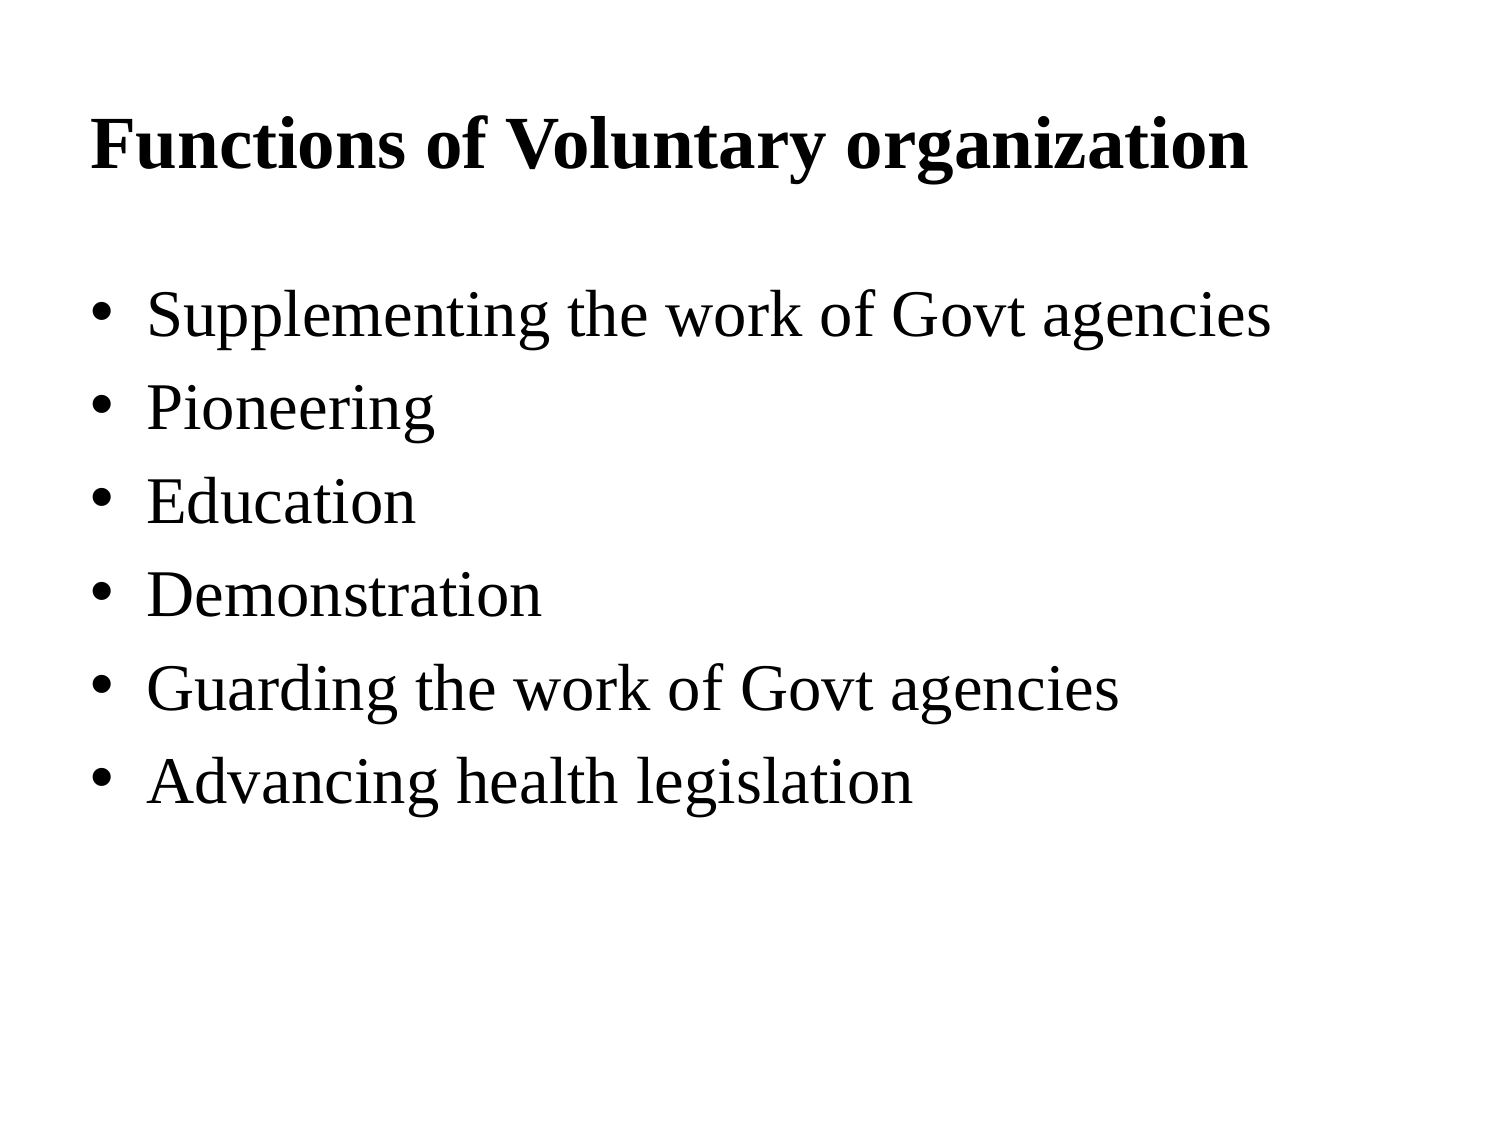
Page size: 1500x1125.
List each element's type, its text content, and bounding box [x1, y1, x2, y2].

title Functions of Voluntary organization [75, 45, 1425, 233]
list Supplementing the work of Govt agencies Pioneering Education Demonstration Guarding the work of Govt agencies Advancing health legislation [75, 262, 1425, 1005]
